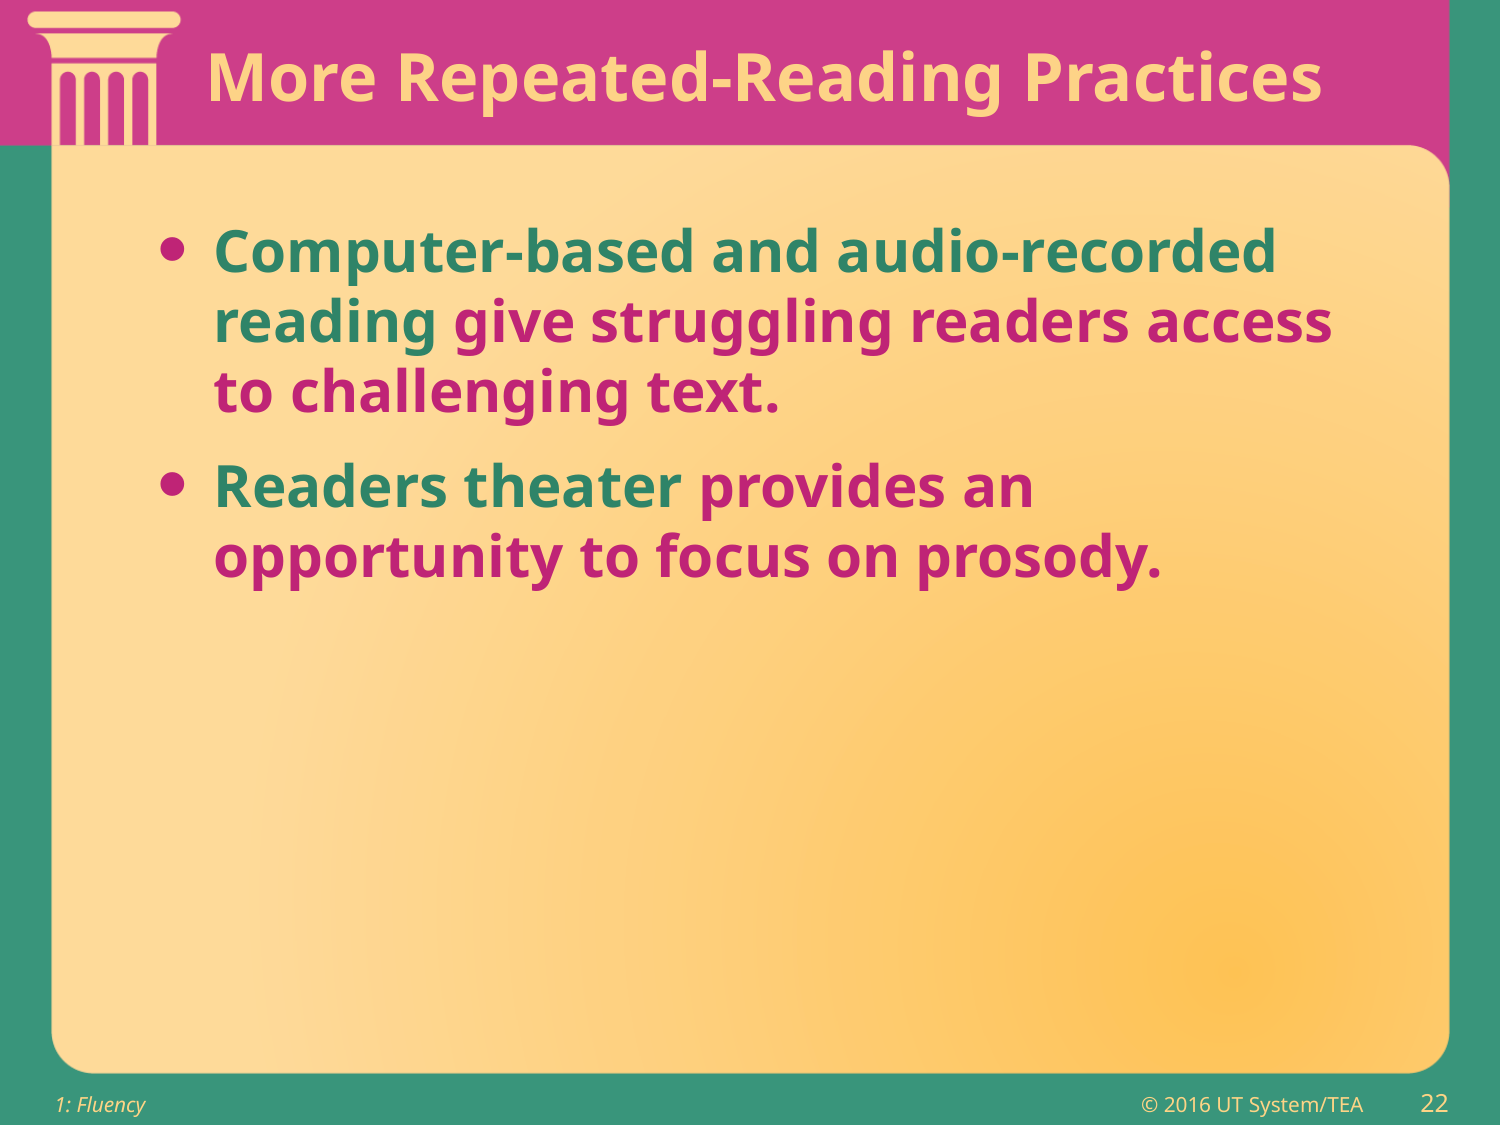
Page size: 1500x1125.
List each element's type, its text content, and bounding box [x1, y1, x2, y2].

list Computer-based and audio-recorded reading give struggling readers access to challenging text. Readers theater provides an opportunity to focus on prosody. [142, 206, 1366, 997]
title More Repeated-Reading Practices [190, 0, 1418, 149]
picture [0, 0, 1500, 1125]
